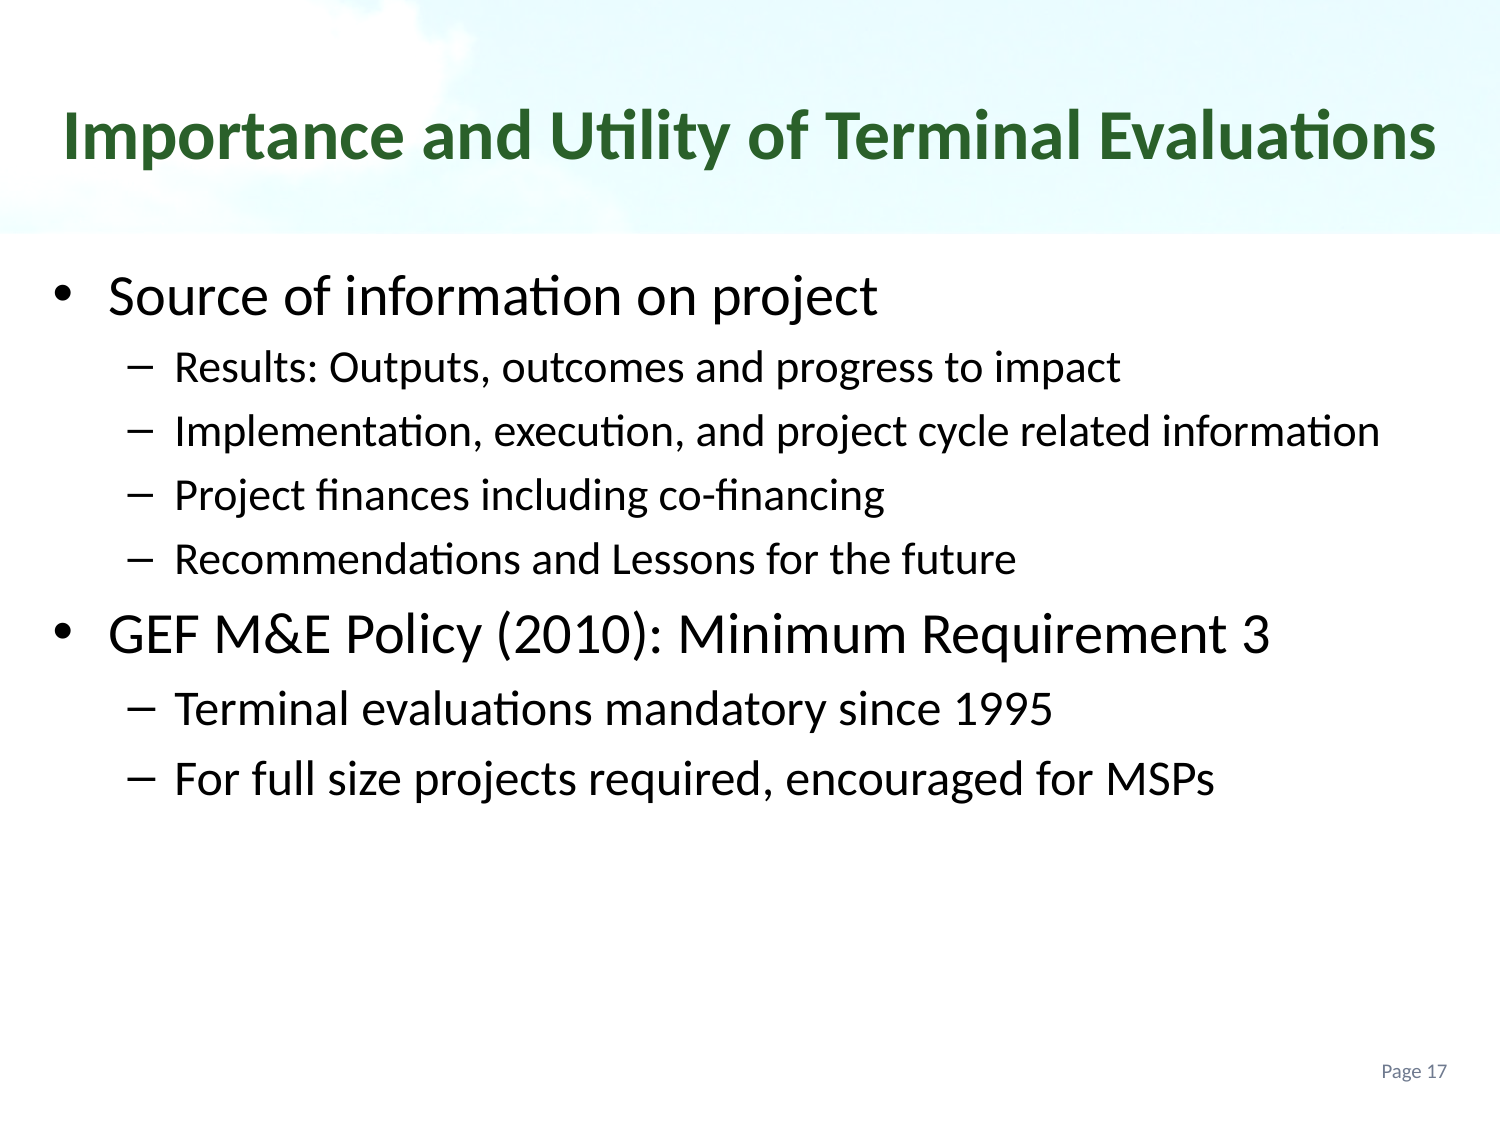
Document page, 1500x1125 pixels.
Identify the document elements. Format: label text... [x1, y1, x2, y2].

title Importance and Utility of Terminal Evaluations [37, 37, 1463, 225]
list Source of information on project Results: Outputs, outcomes and progress to impact Implementation, execution, and project cycle related information Project finances including co-financing Recommendations and Lessons for the future GEF M&E Policy (2010): Minimum Requirement 3 Terminal evaluations mandatory since 1995 For full size projects required, encouraged for MSPs [37, 249, 1463, 1050]
